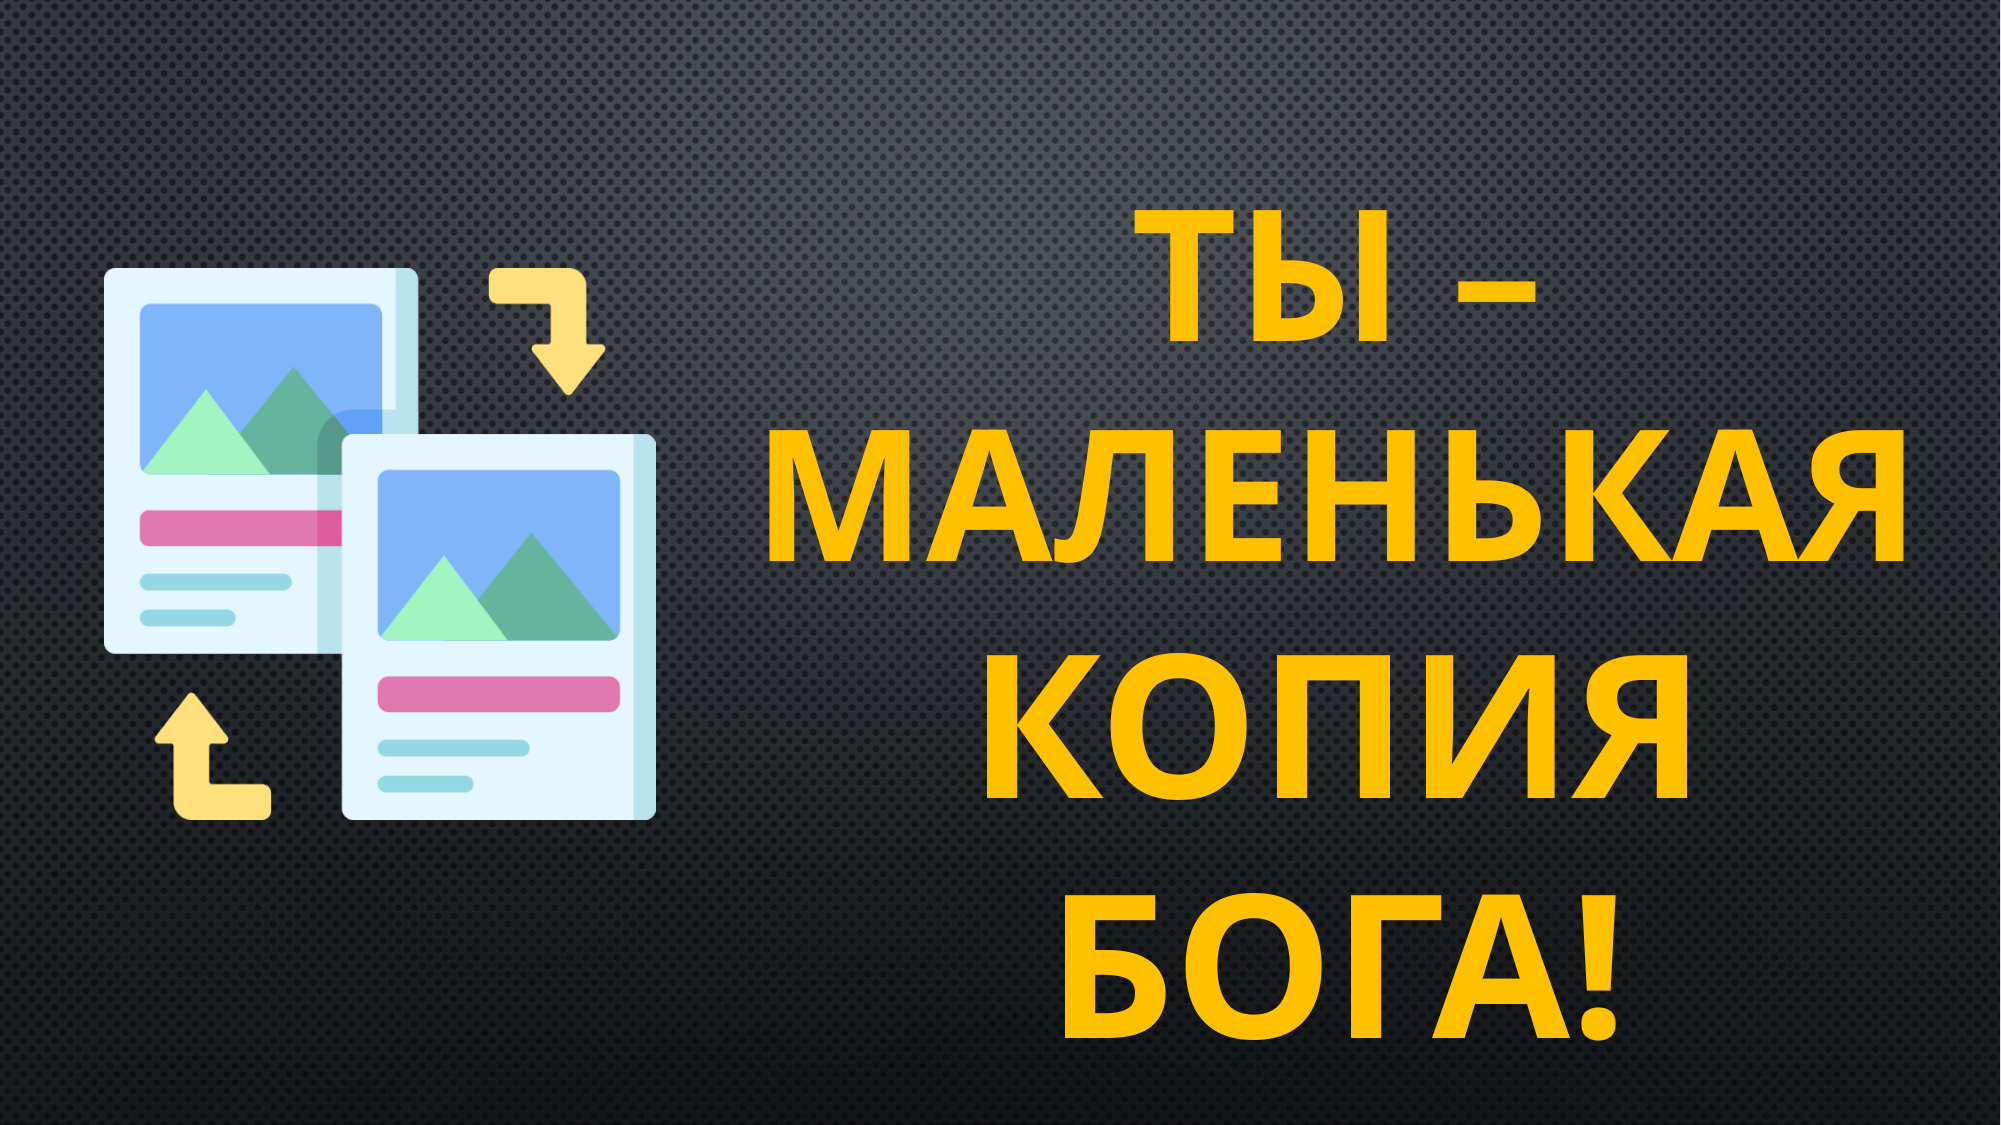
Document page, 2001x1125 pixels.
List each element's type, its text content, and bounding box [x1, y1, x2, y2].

picture [104, 268, 656, 820]
text_box Ты – маленькая копия бога! [735, 150, 1940, 387]
